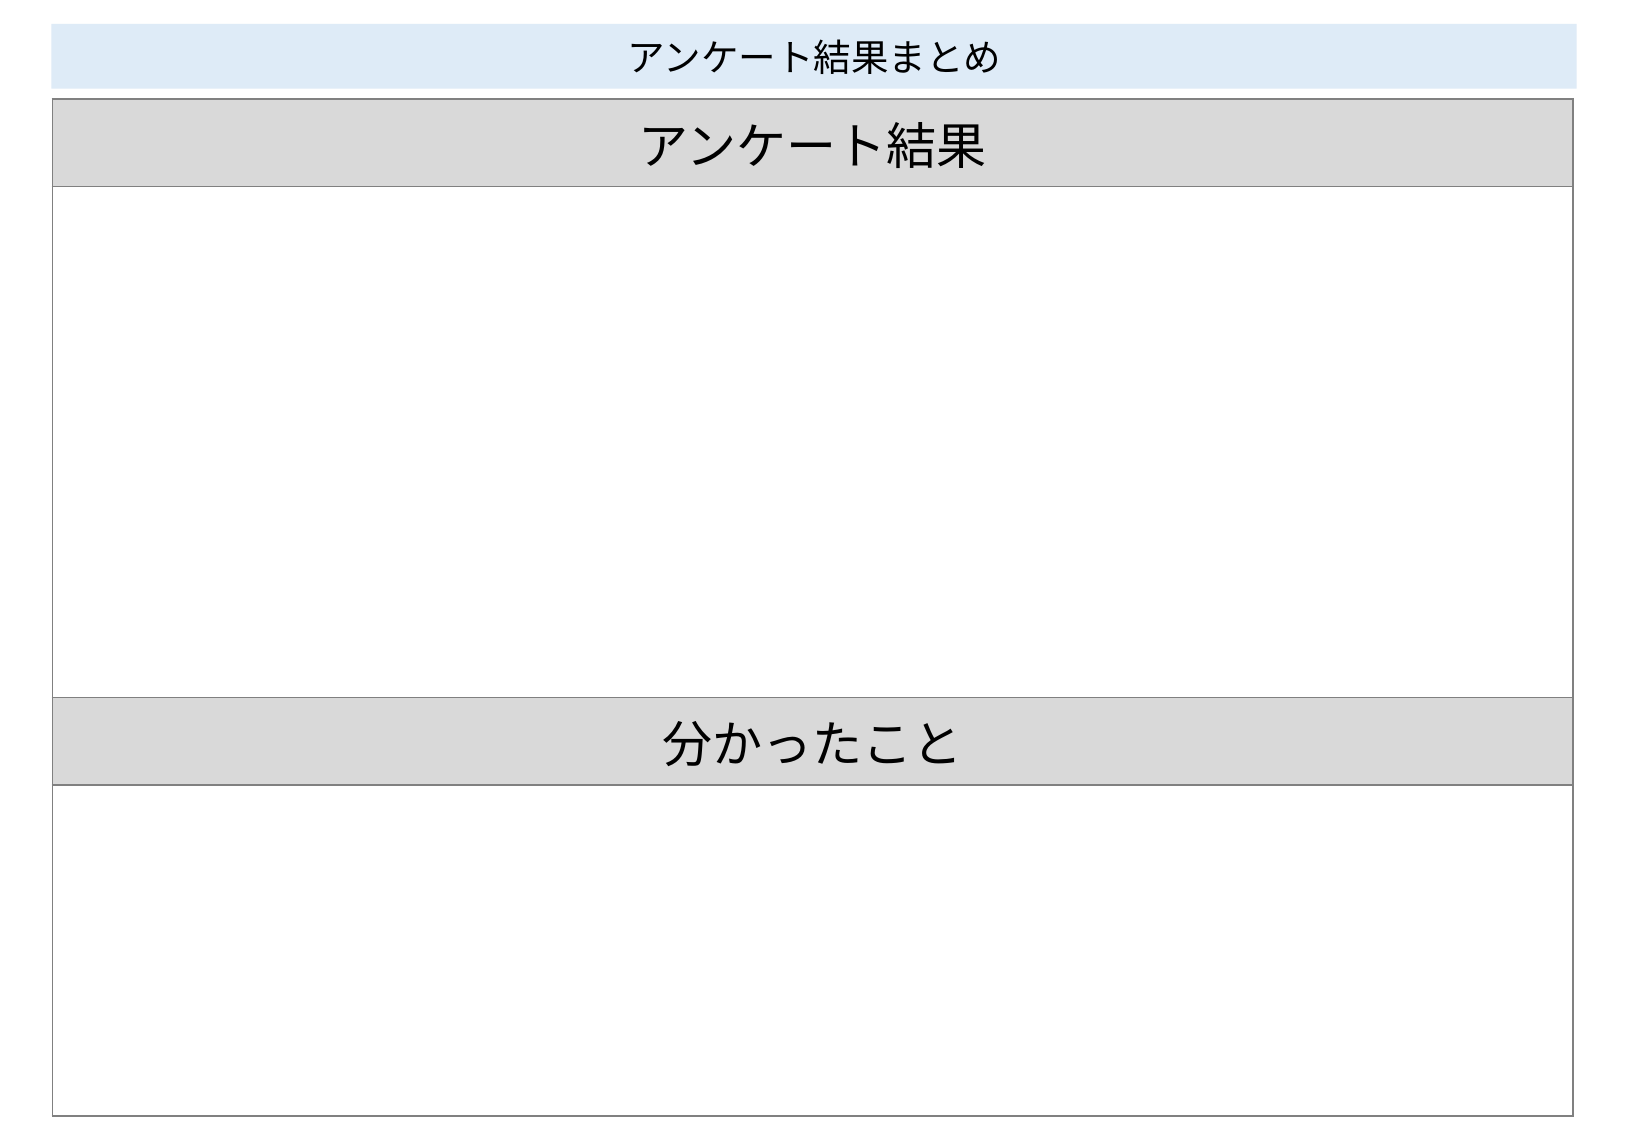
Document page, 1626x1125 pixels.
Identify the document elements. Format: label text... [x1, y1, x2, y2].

table_cell [53, 786, 1572, 1115]
table_cell 分かったこと [53, 698, 1572, 784]
table_cell [53, 187, 1572, 697]
table_header アンケート結果 [53, 100, 1572, 186]
text_box アンケート結果まとめ [50, 23, 1578, 90]
